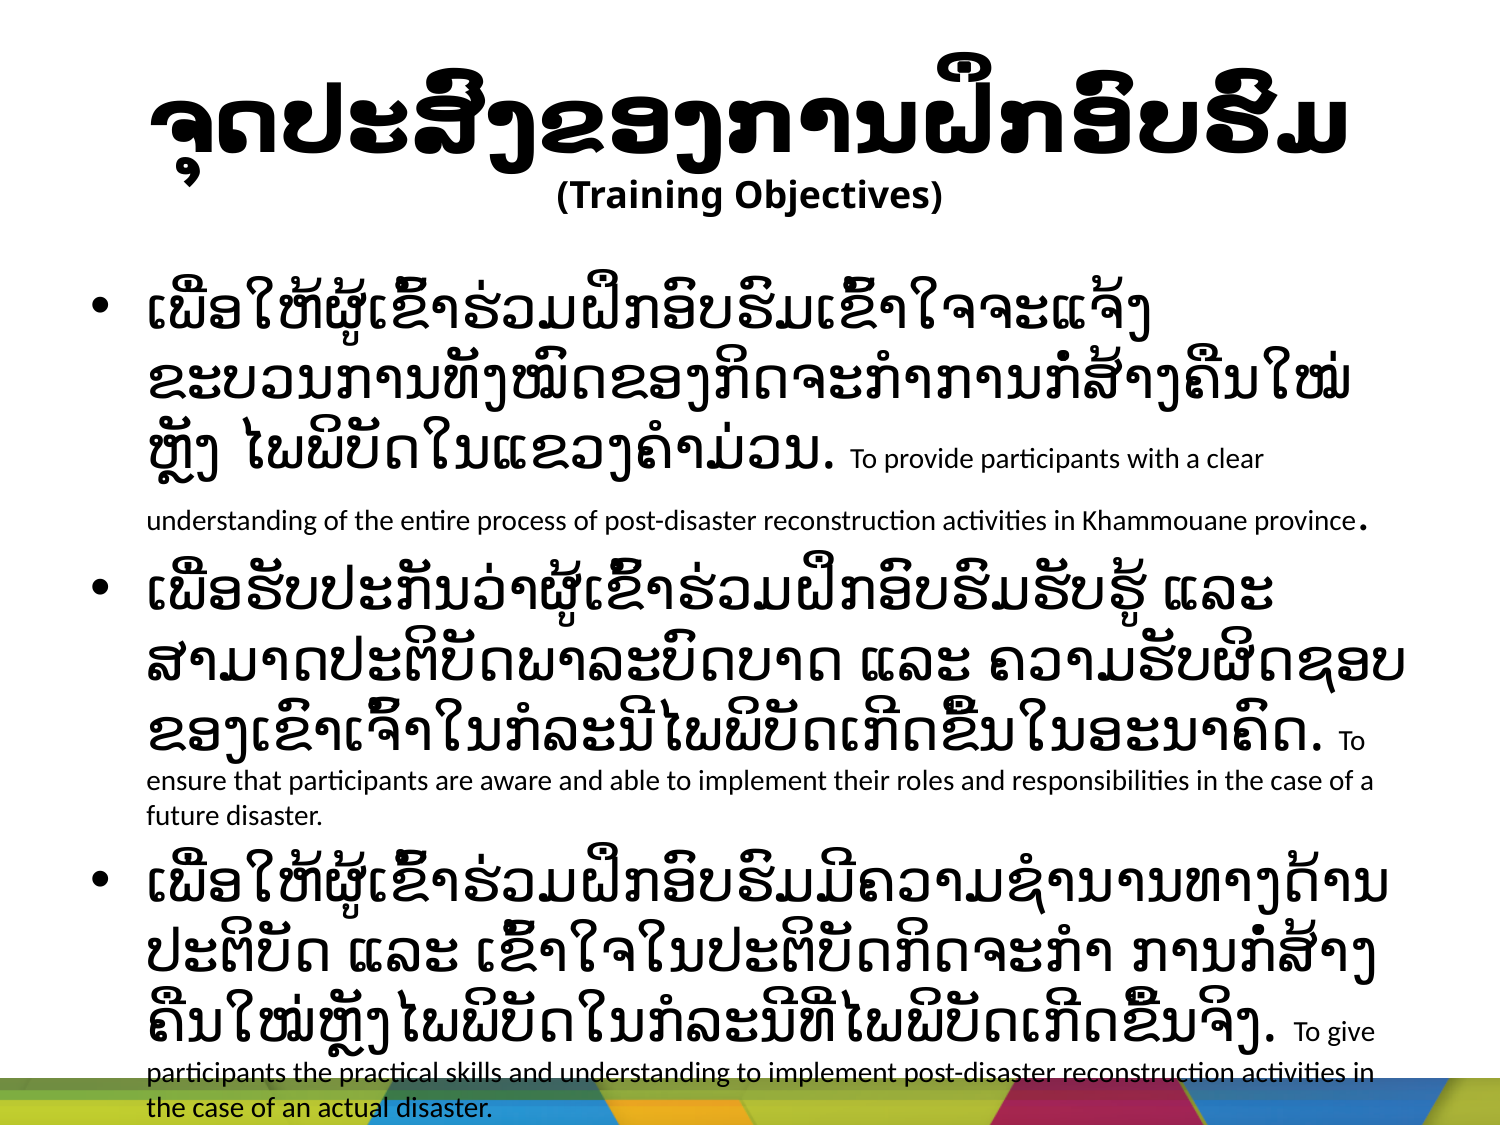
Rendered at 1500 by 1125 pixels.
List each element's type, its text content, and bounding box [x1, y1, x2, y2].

list ເພື່ອໃຫ້ຜູ້ເຂົ້າຮ່ວມຝຶກອົບຮົມເຂົ້າໃຈຈະແຈ້ງຂະບວນການທັງໝົດຂອງກິດຈະກຳການກໍ່ສ້າງຄືນໃໝ່ຫຼັງ ໄພພິບັດໃນແຂວງຄຳມ່ວນ. To provide participants with a clear understanding of the entire process of post-disaster reconstruction activities in Khammouane province. ເພື່ອຮັບປະກັນວ່າຜູ້ເຂົ້າຮ່ວມຝຶກອົບຮົມຮັບຮູ້ ແລະ ສາມາດປະຕິບັດພາລະບົດບາດ ແລະ ຄວາມຮັບຜິດຊອບ ຂອງເຂົາເຈົ້າໃນກໍລະນີໄພພິບັດເກີດຂື້ນໃນອະນາຄົດ. To ensure that participants are aware and able to implement their roles and responsibilities in the case of a future disaster. ເພື່ອໃຫ້ຜູ້ເຂົ້າຮ່ວມຝຶກອົບຮົມມີຄວາມຊຳນານທາງດ້ານປະຕິບັດ ແລະ ເຂົ້າໃຈໃນປະຕິບັດກິດຈະກຳ ການກໍ່ສ້າງຄືນໃໝ່ຫຼັງໄພພິບັດໃນກໍລະນີທີ່ໄພພິບັດເກີດຂື້ນຈິງ. To give participants the practical skills and understanding to implement post-disaster reconstruction activities in the case of an actual disaster. [75, 262, 1425, 1005]
picture [0, 1078, 1500, 1125]
title ຈຸດປະສົງຂອງການຝຶກອົບຮົມ (Training Objectives) [75, 45, 1425, 233]
